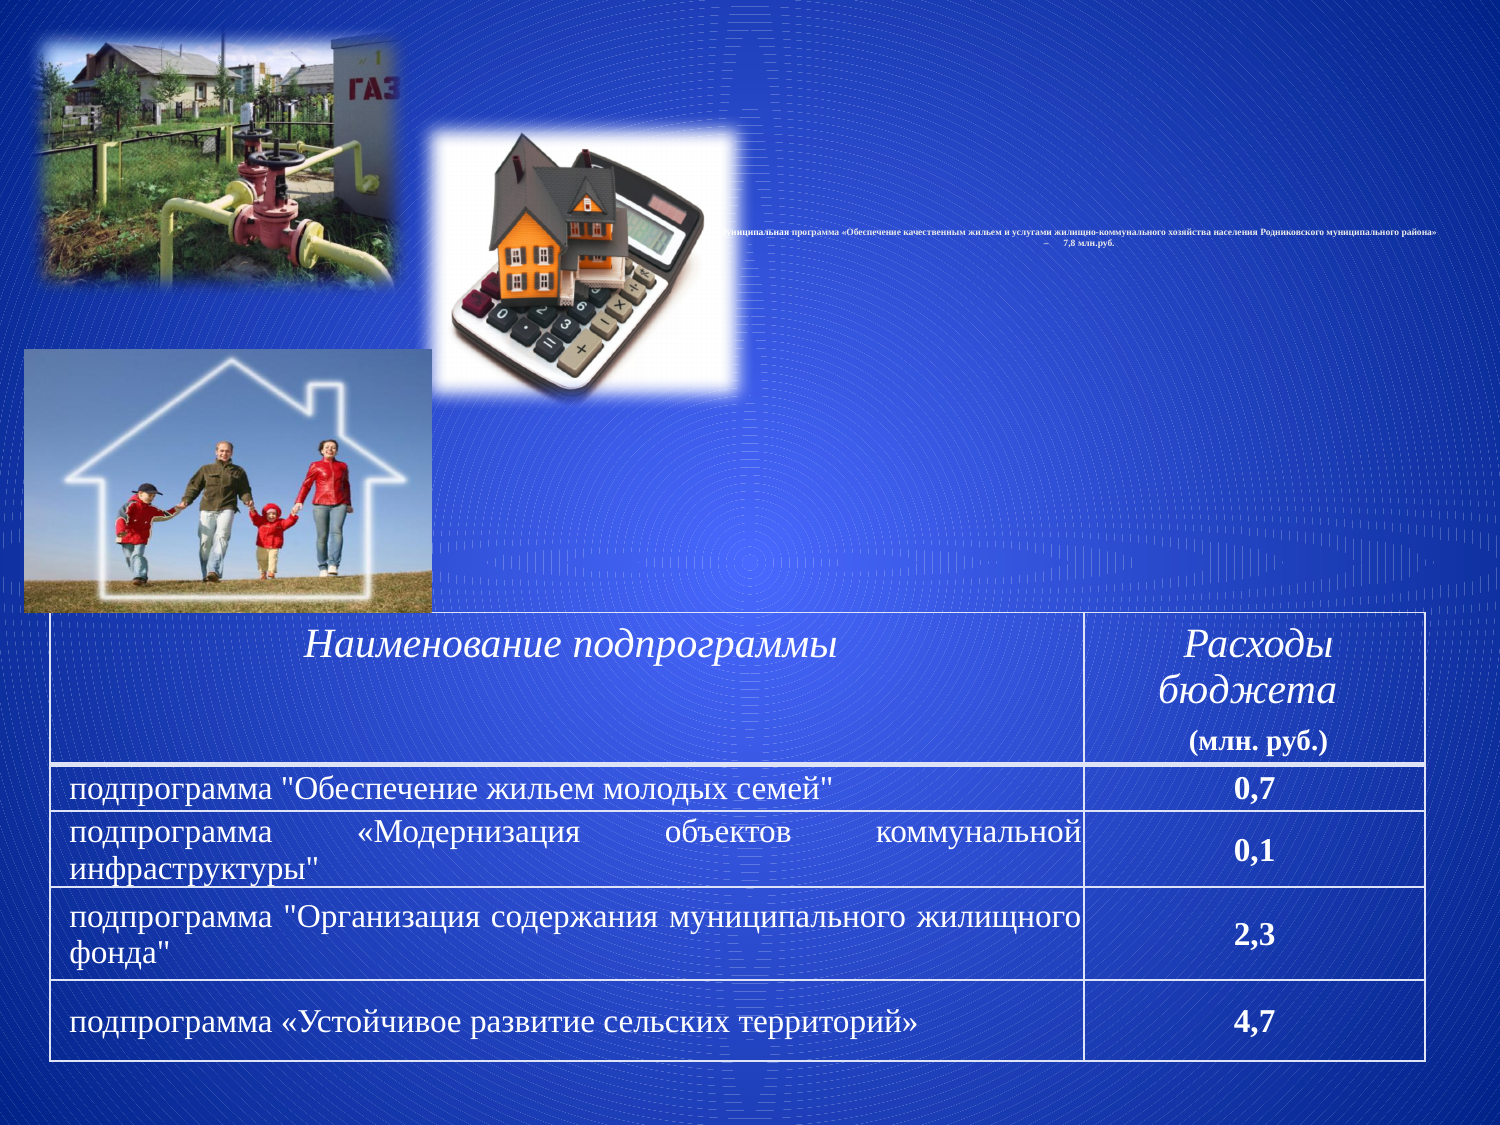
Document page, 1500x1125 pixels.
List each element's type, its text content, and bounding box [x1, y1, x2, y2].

title Муниципальная программа «Обеспечение качественным жильем и услугами жилищно-коммунального хозяйства населения Родниковского муниципального района» – 7,8 млн.руб. [699, 99, 1459, 364]
table_cell 4,7 [1085, 981, 1424, 1060]
table_cell подпрограмма «Устойчивое развитие сельских территорий» [51, 981, 1083, 1060]
table_cell 2,3 [1085, 888, 1424, 979]
table_header Наименование подпрограммы [51, 613, 1083, 762]
table_header Расходы бюджета (млн. руб.) [1085, 613, 1424, 762]
picture [24, 24, 756, 613]
table_cell подпрограмма "Организация содержания муниципального жилищного фонда" [51, 888, 1083, 979]
table_cell подпрограмма «Модернизация объектов коммунальной инфраструктуры" [51, 812, 1083, 886]
table_cell подпрограмма "Обеспечение жильем молодых семей" [51, 767, 1083, 810]
table_cell 0,1 [1085, 812, 1424, 886]
table_cell 0,7 [1085, 767, 1424, 810]
